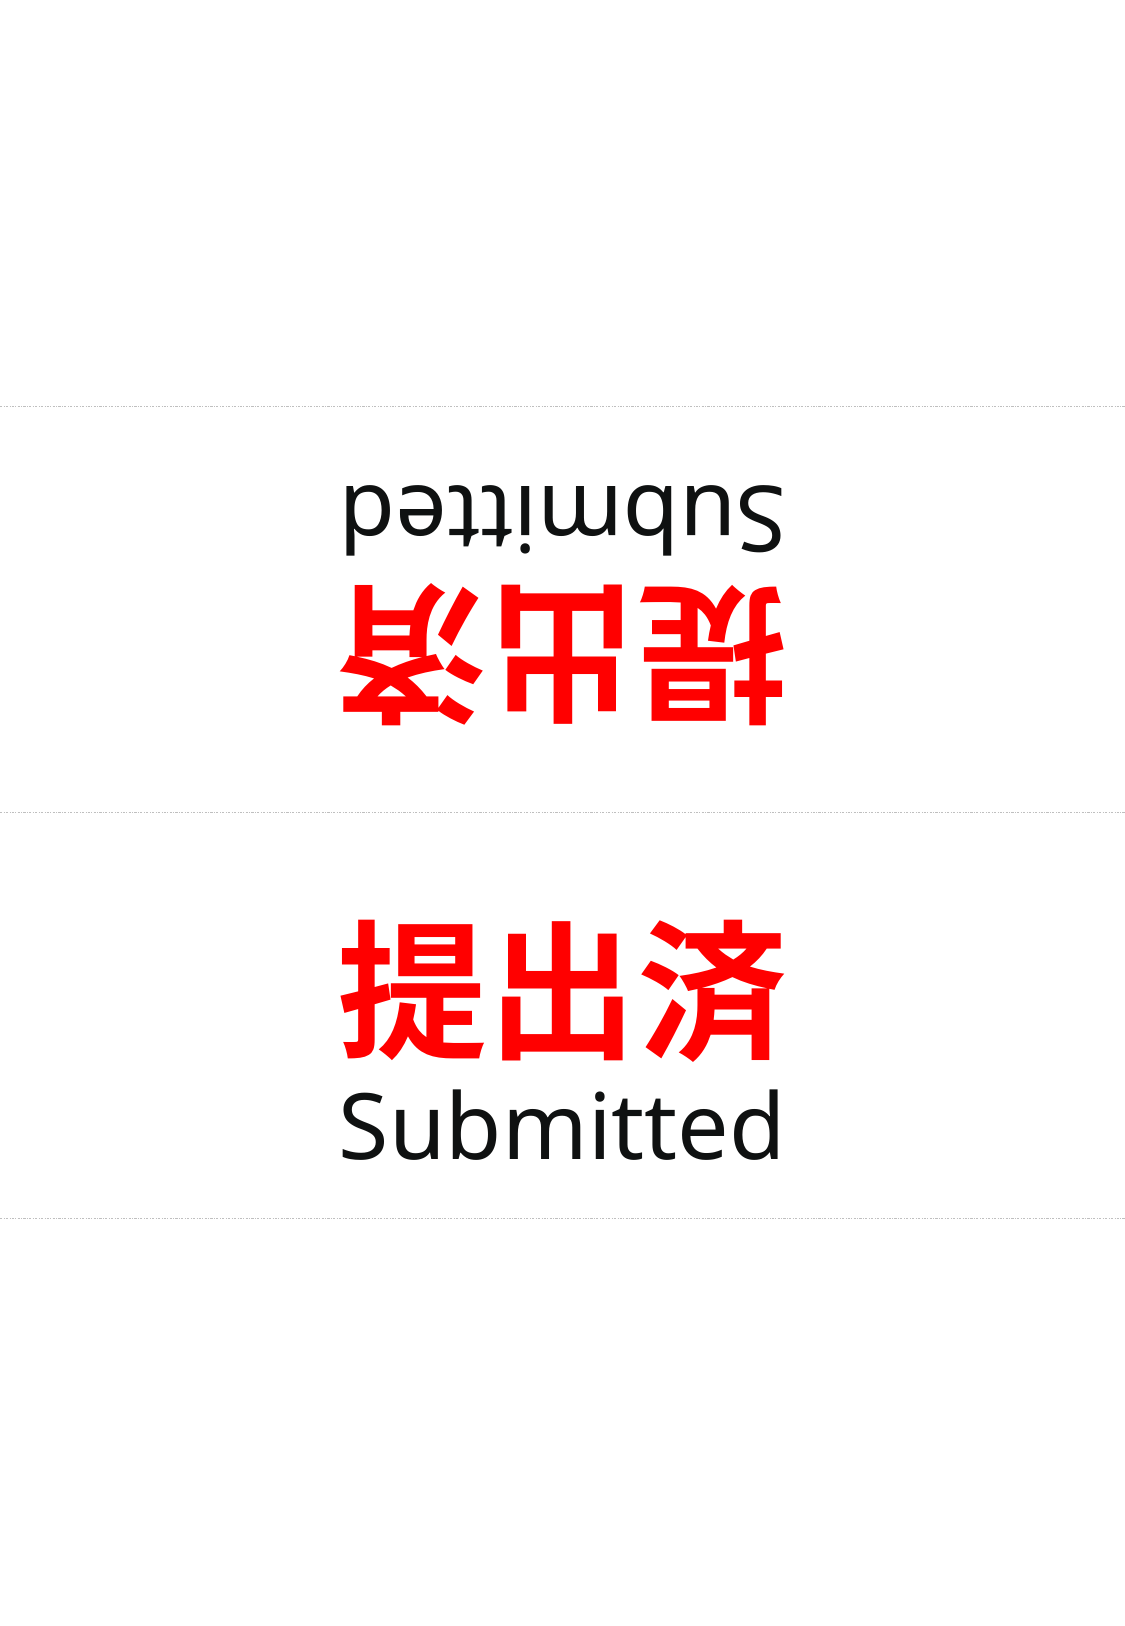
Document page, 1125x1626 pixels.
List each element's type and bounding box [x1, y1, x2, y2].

text_box [315, 459, 810, 756]
text_box [315, 890, 810, 1187]
